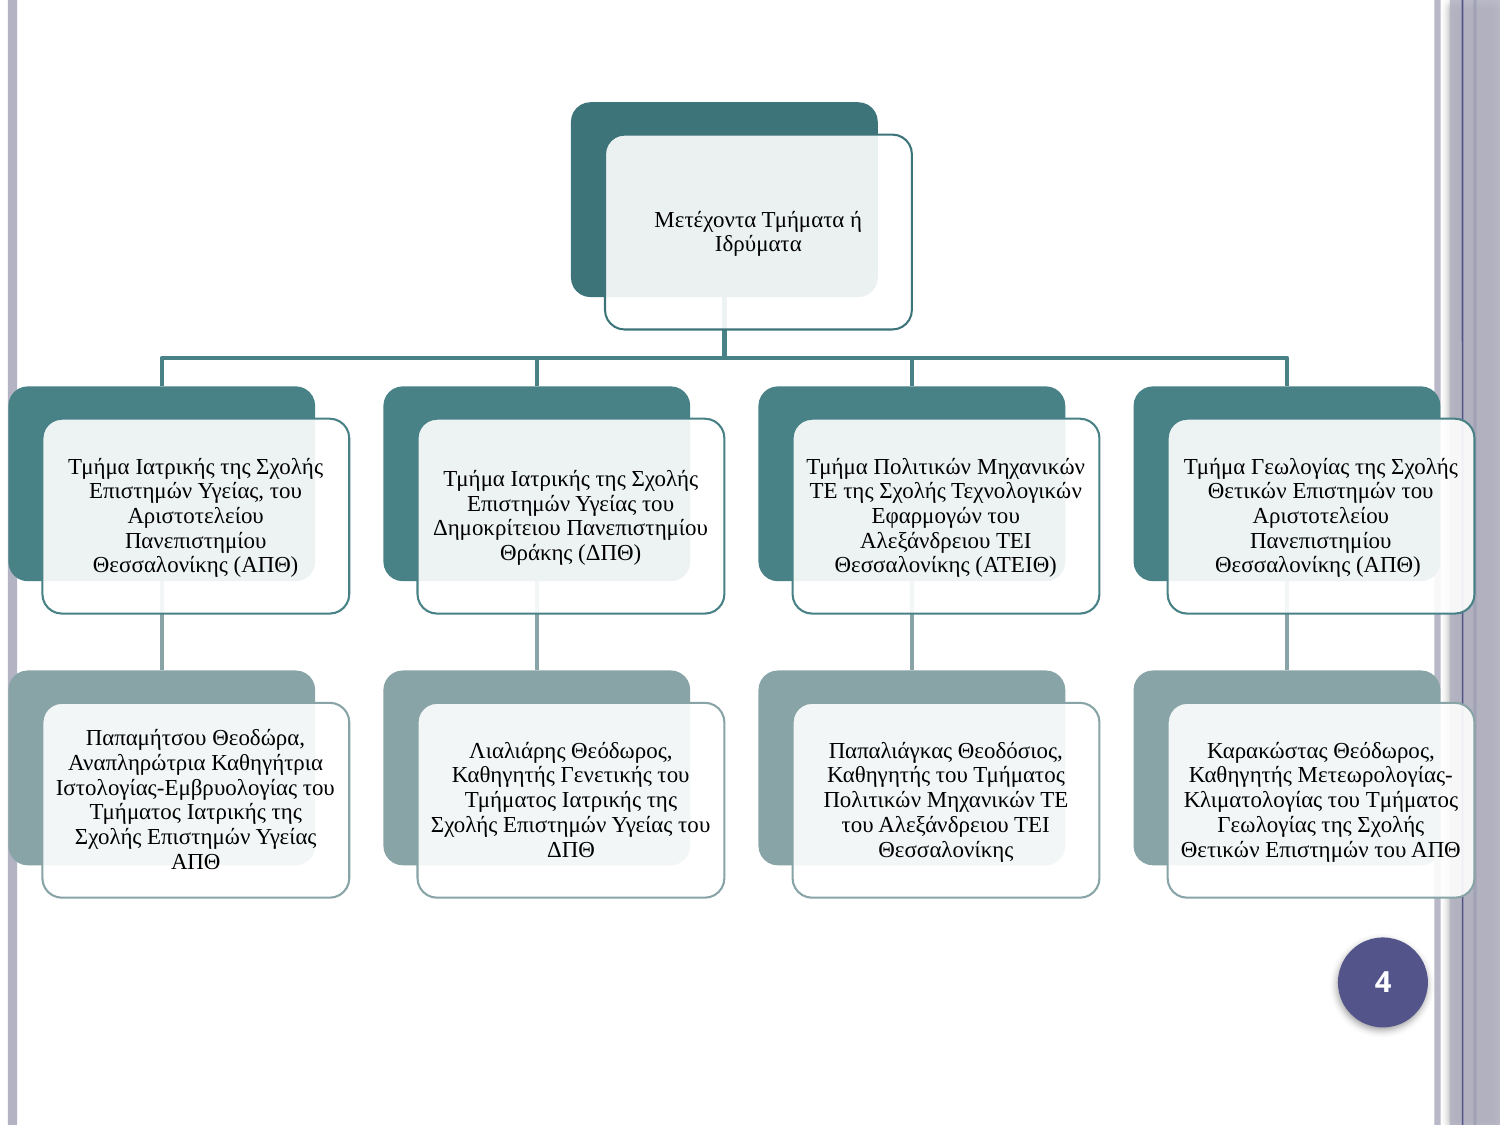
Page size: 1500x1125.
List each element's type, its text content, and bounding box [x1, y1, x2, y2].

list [7, 36, 1476, 963]
slide_number 4 [1333, 971, 1434, 1027]
